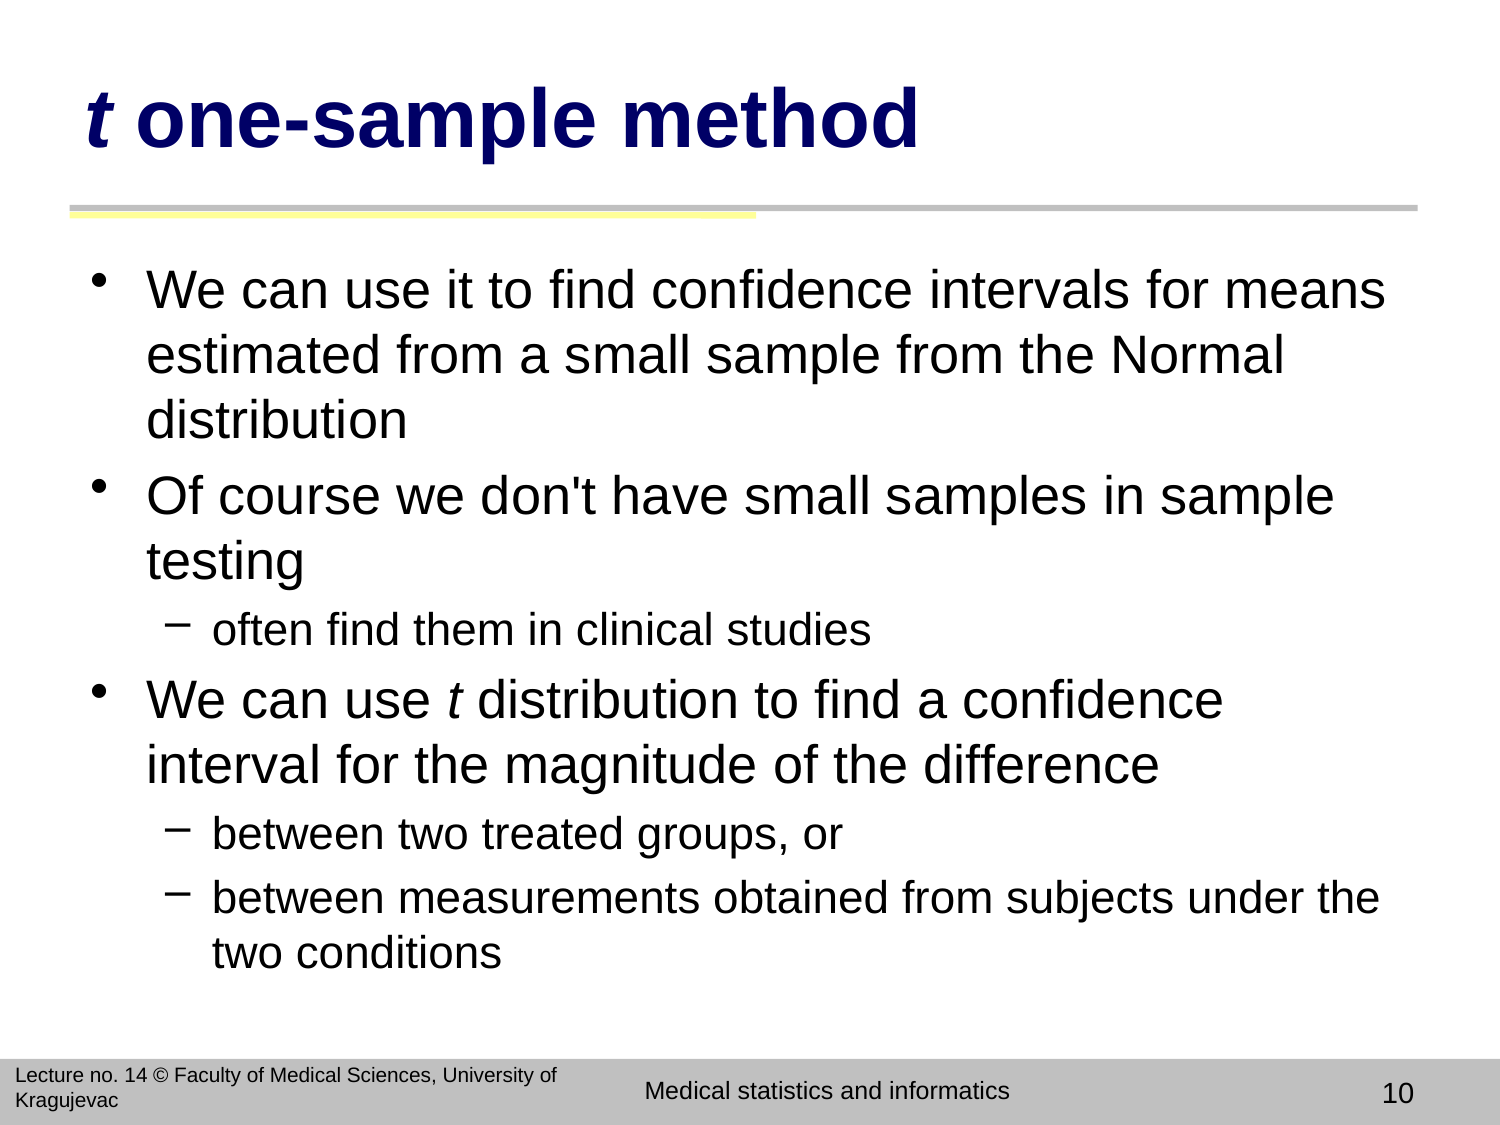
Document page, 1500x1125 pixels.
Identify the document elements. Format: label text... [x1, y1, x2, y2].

footer Medical statistics and informatics [512, 1066, 1144, 1125]
list We can use it to find confidence intervals for means estimated from a small sample from the Normal distribution Of course we don't have small samples in sample testing often find them in clinical studies We can use t distribution to find a confidence interval for the magnitude of the difference between two treated groups, or between measurements obtained from subjects under the two conditions [74, 246, 1426, 1023]
title t one-sample method [69, 19, 1426, 208]
slide_number 10 [1164, 1066, 1430, 1125]
slide_number Lecture no. 14 © Faculty of Medical Sciences, University of Kragujevac [0, 1053, 625, 1108]
